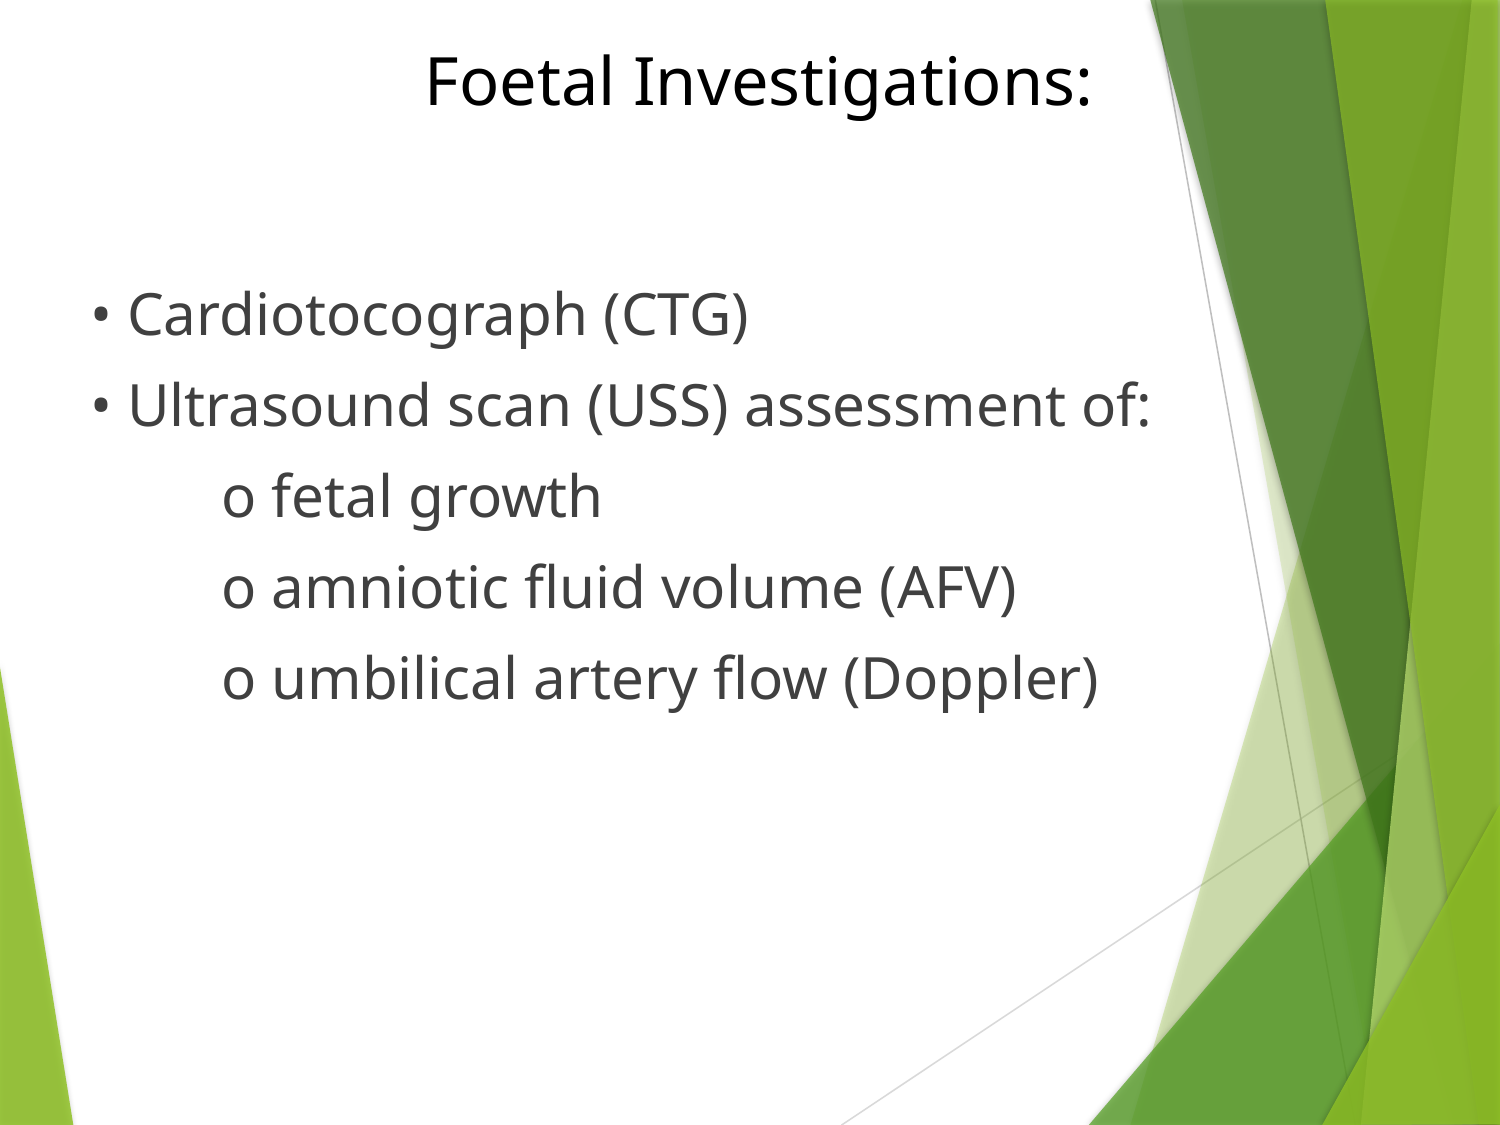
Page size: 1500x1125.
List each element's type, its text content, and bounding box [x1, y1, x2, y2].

text_box [716, 298, 1435, 921]
title Foetal Investigations: [84, 30, 1435, 134]
list • Cardiotocograph (CTG) • Ultrasound scan (USS) assessment of: o fetal growth o amniotic fluid volume (AFV) o umbilical artery flow (Doppler) [75, 262, 1376, 1078]
